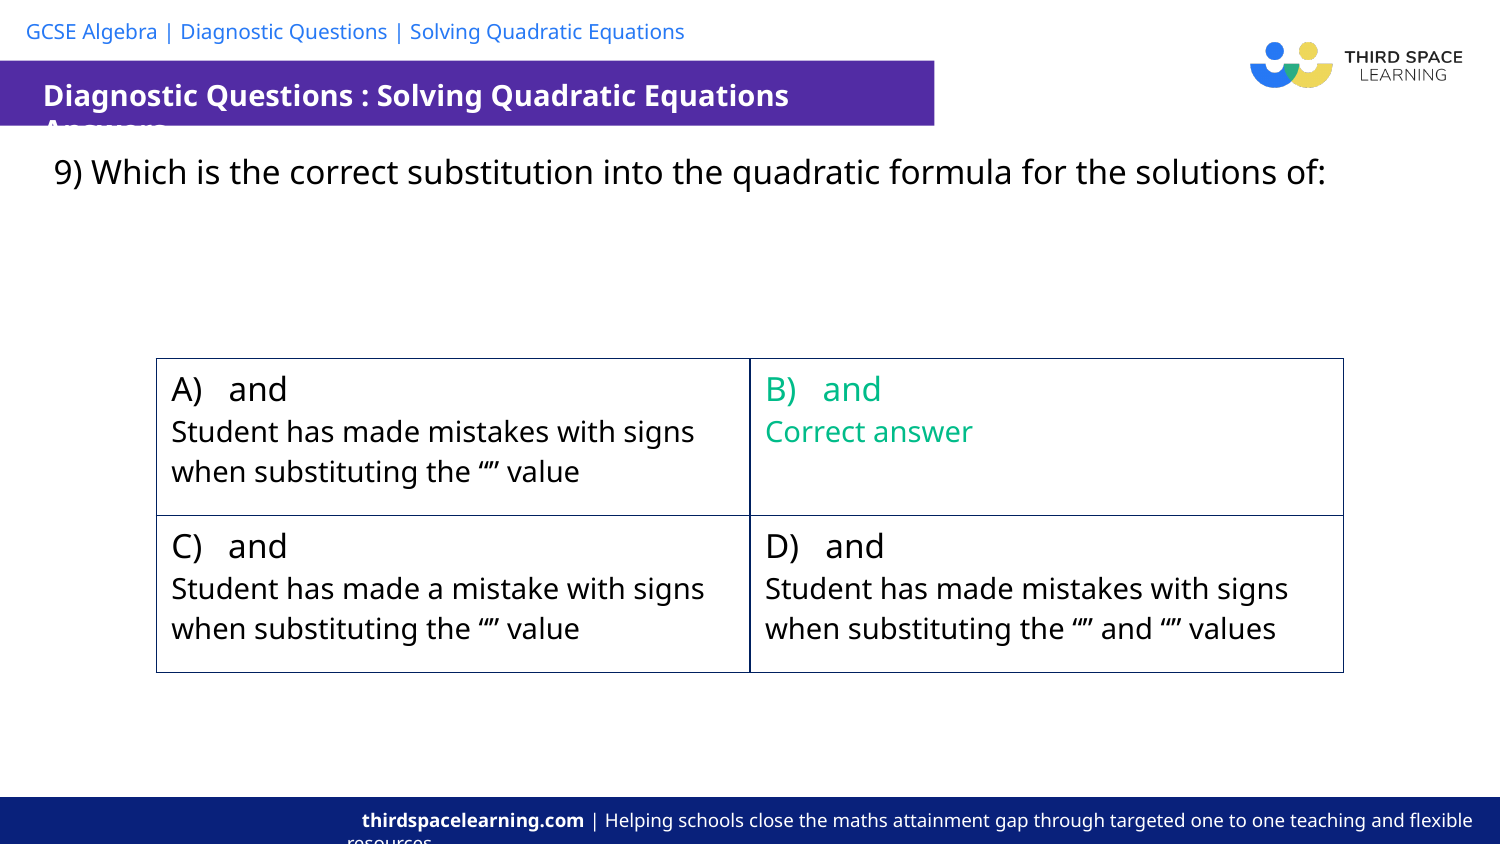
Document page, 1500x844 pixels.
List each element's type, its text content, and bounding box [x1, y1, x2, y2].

text_box Diagnostic Questions : Solving Quadratic Equations Answers [27, 61, 890, 141]
picture [1250, 33, 1465, 99]
